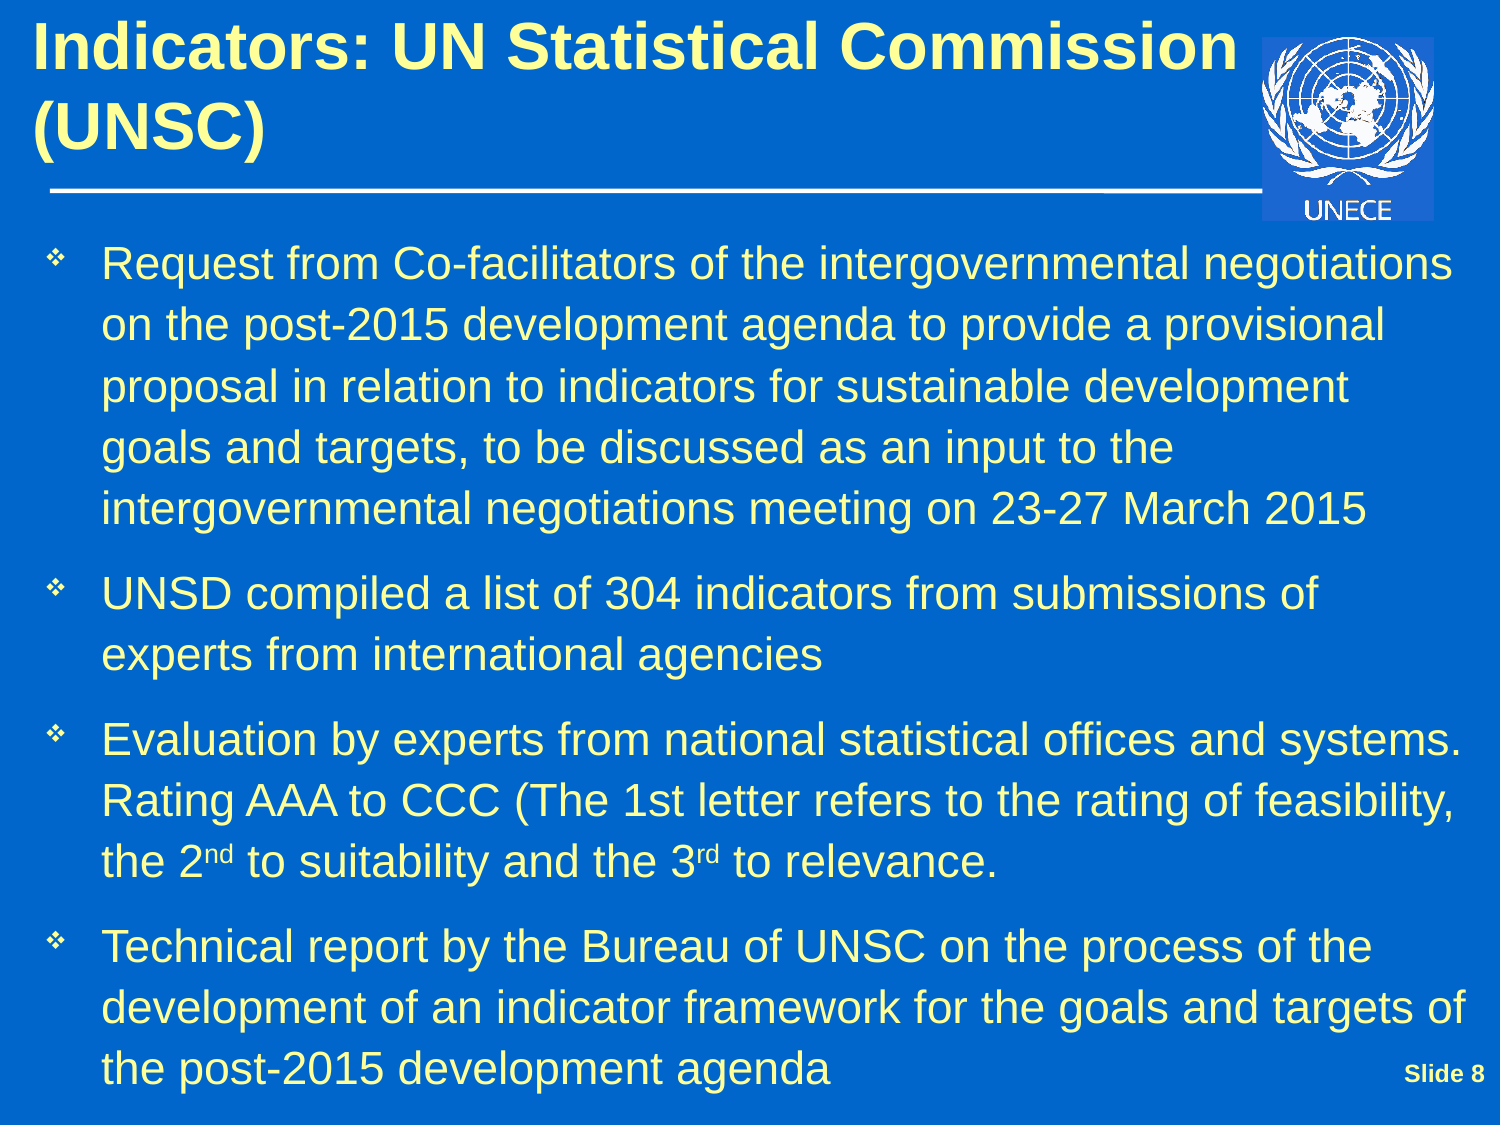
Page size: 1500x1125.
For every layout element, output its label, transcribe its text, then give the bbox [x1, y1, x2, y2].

list Request from Co-facilitators of the intergovernmental negotiations on the post-2015 development agenda to provide a provisional proposal in relation to indicators for sustainable development goals and targets, to be discussed as an input to the intergovernmental negotiations meeting on 23-27 March 2015 UNSD compiled a list of 304 indicators from submissions of experts from international agencies Evaluation by experts from national statistical offices and systems. Rating AAA to CCC (The 1st letter refers to the rating of feasibility, the 2nd to suitability and the 3rd to relevance. Technical report by the Bureau of UNSC on the process of the development of an indicator framework for the goals and targets of the post-2015 development agenda [29, 219, 1483, 1118]
title Indicators: UN Statistical Commission (UNSC) [17, 1, 1270, 165]
picture [1262, 37, 1434, 219]
